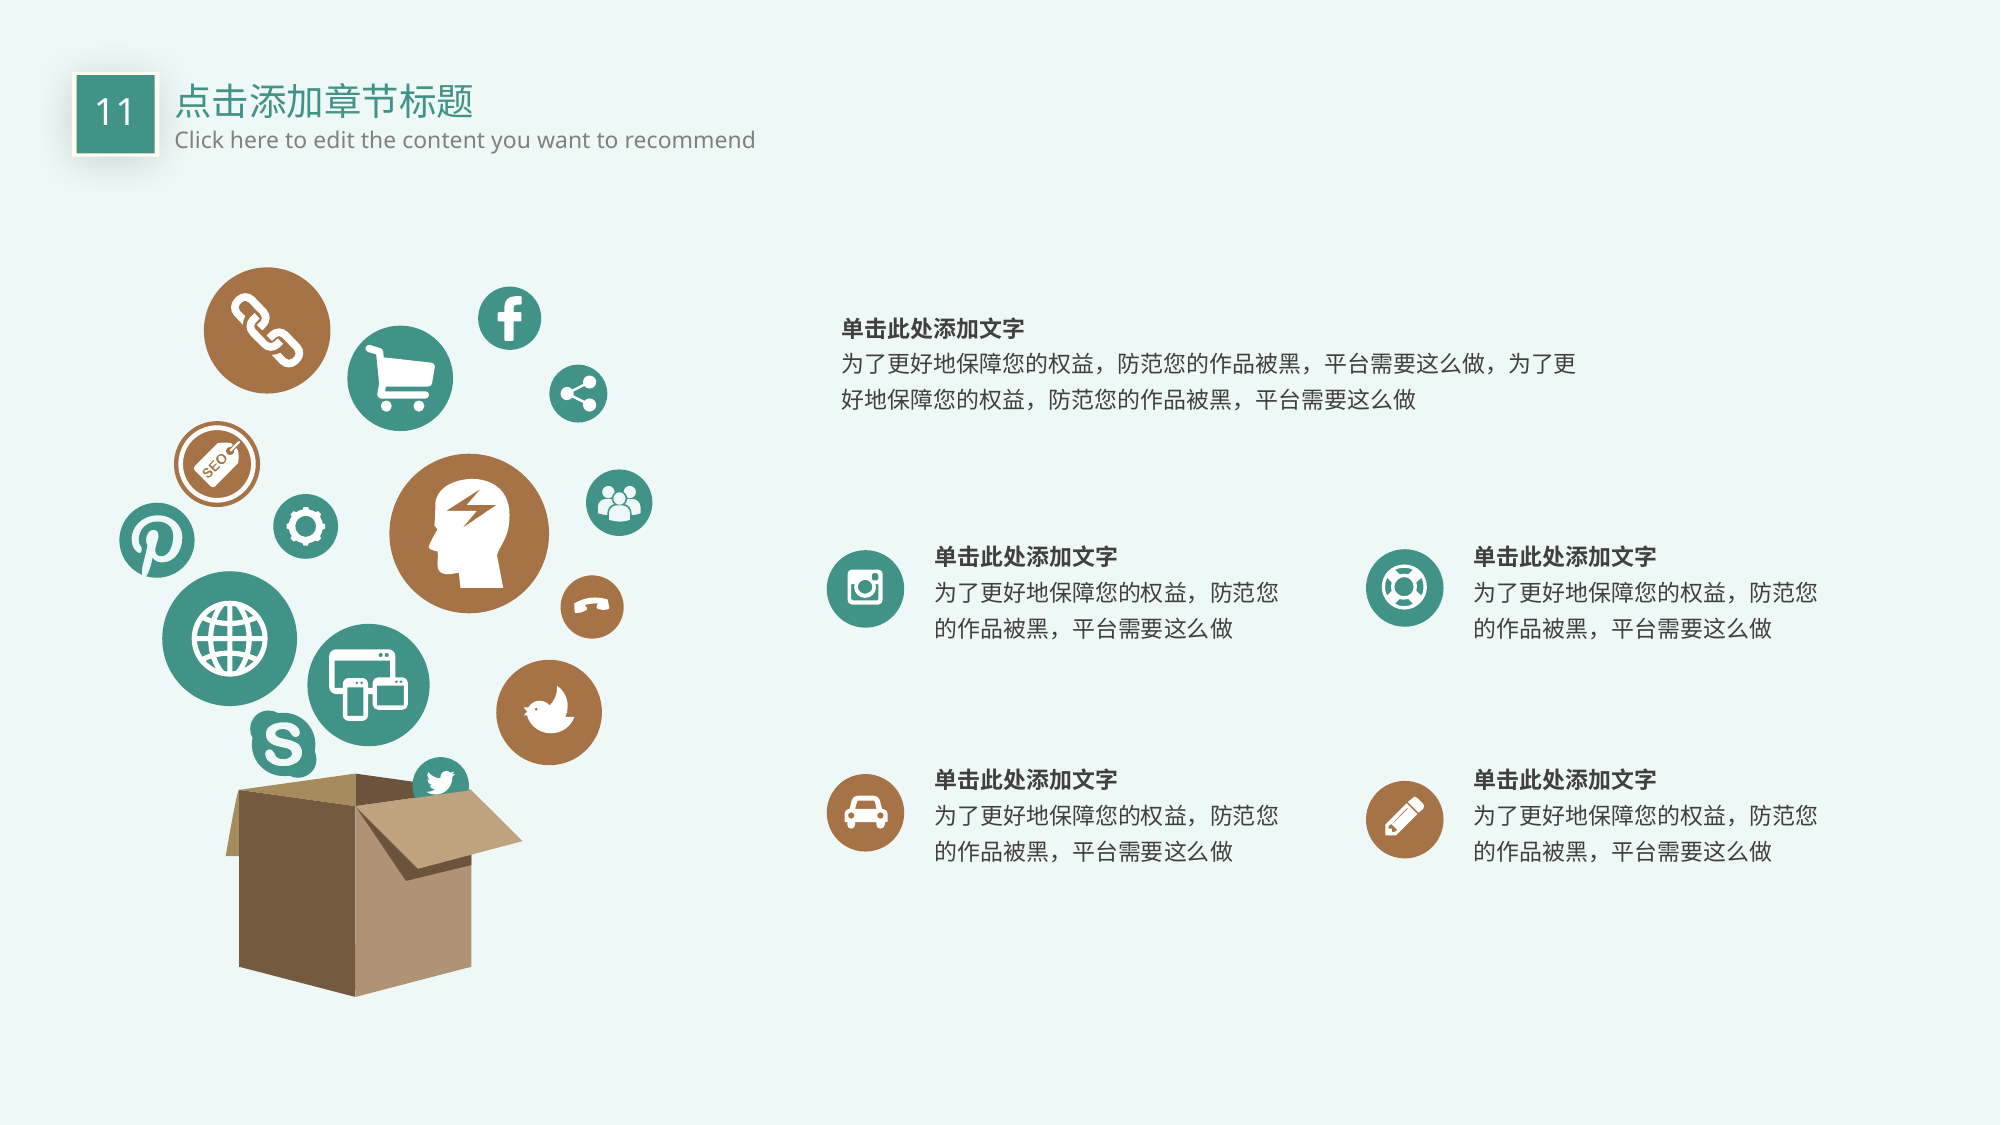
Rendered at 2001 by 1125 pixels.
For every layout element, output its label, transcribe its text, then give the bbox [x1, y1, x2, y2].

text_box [347, 325, 454, 432]
text_box 单击此处添加文字 为了更好地保障您的权益，防范您的作品被黑，平台需要这么做 [1459, 527, 1835, 649]
list 点击添加章节标题 [159, 75, 1454, 121]
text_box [478, 286, 542, 350]
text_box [549, 364, 608, 423]
text_box [203, 267, 331, 394]
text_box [560, 575, 624, 639]
text_box 单击此处添加文字 为了更好地保障您的权益，防范您的作品被黑，平台需要这么做 [919, 527, 1295, 649]
text_box [586, 469, 653, 536]
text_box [173, 421, 261, 508]
text_box 单击此处添加文字 为了更好地保障您的权益，防范您的作品被黑，平台需要这么做 [919, 750, 1295, 873]
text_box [307, 623, 430, 747]
text_box 单击此处添加文字 为了更好地保障您的权益，防范您的作品被黑，平台需要这么做 [1459, 750, 1835, 873]
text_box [1365, 780, 1444, 859]
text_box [225, 773, 523, 998]
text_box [389, 453, 550, 614]
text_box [1365, 549, 1444, 627]
text_box [250, 710, 317, 773]
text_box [412, 757, 469, 798]
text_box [496, 659, 602, 766]
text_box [826, 550, 905, 628]
text_box [266, 328, 304, 368]
list Click here to edit the content you want to recommend [159, 121, 1454, 172]
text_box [162, 571, 298, 707]
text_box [273, 494, 339, 559]
text_box 单击此处添加文字 为了更好地保障您的权益，防范您的作品被黑，平台需要这么做，为了更好地保障您的权益，防范您的作品被黑，平台需要这么做 [826, 298, 1594, 421]
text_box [826, 774, 905, 852]
text_box [246, 313, 284, 351]
text_box [119, 502, 195, 578]
text_box [231, 293, 270, 331]
